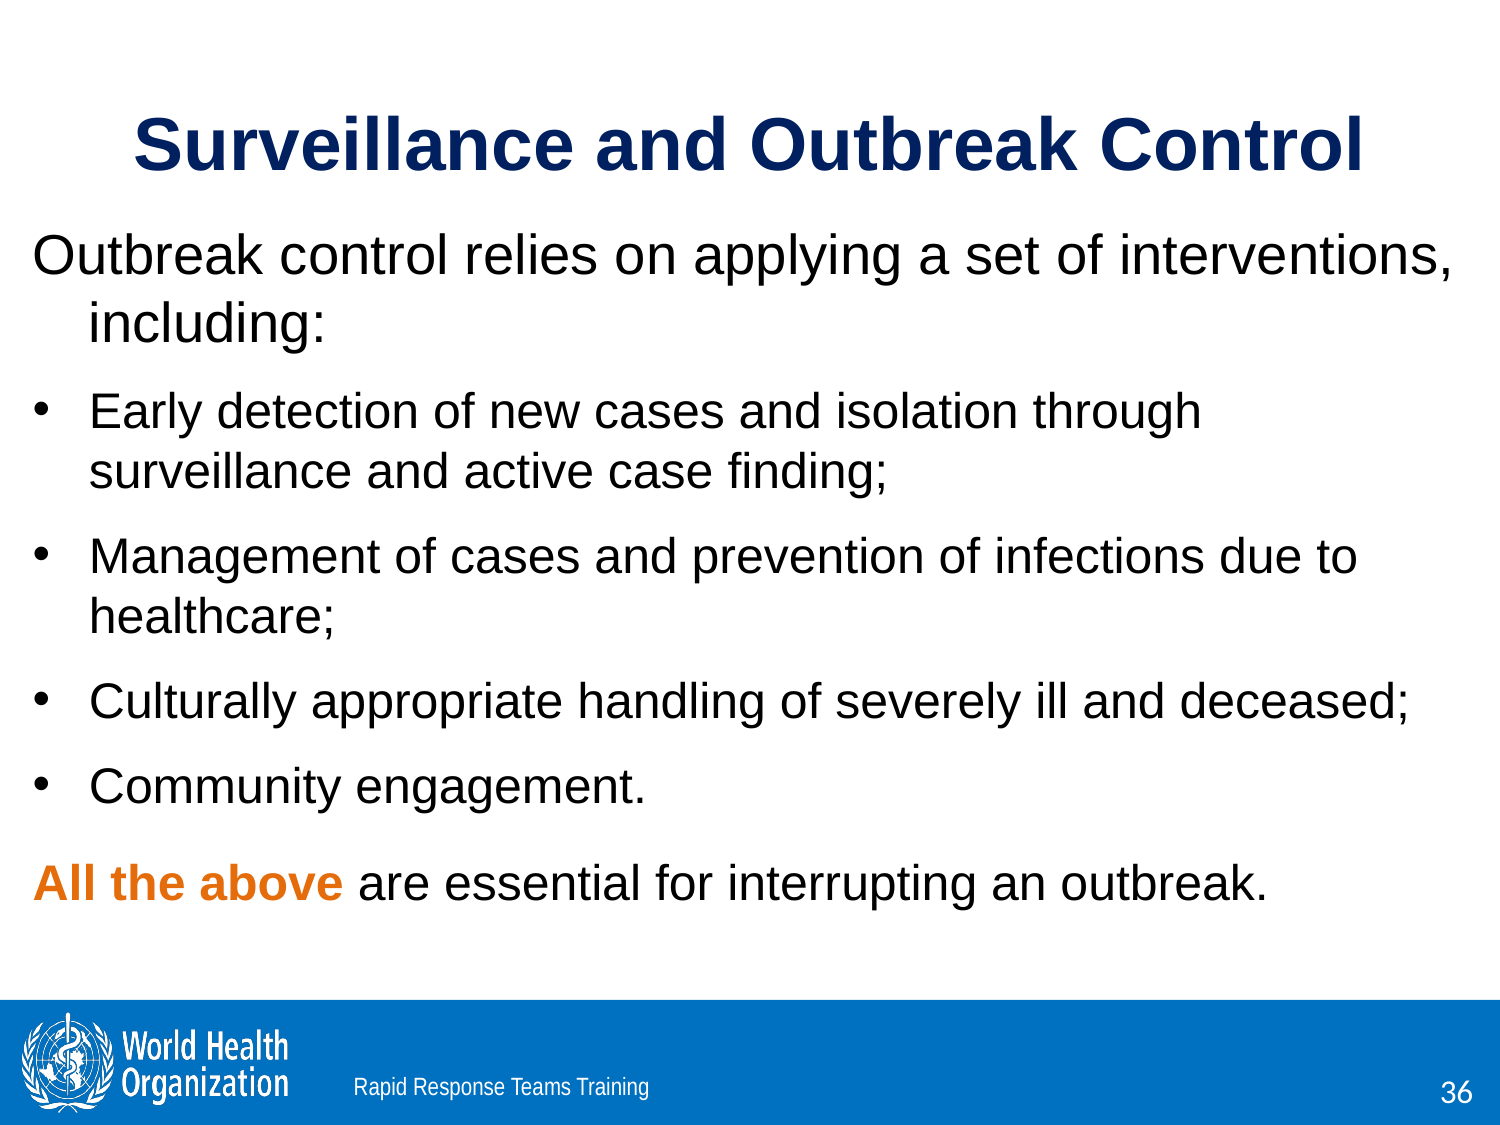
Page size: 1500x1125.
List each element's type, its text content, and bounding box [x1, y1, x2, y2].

list Outbreak control relies on applying a set of interventions, including: Early detection of new cases and isolation through surveillance and active case finding; Management of cases and prevention of infections due to healthcare; Culturally appropriate handling of severely ill and deceased; Community engagement. All the above are essential for interrupting an outbreak. [17, 210, 1488, 929]
text_box Surveillance and Outbreak Control [0, 87, 1500, 193]
picture [21, 1012, 288, 1113]
